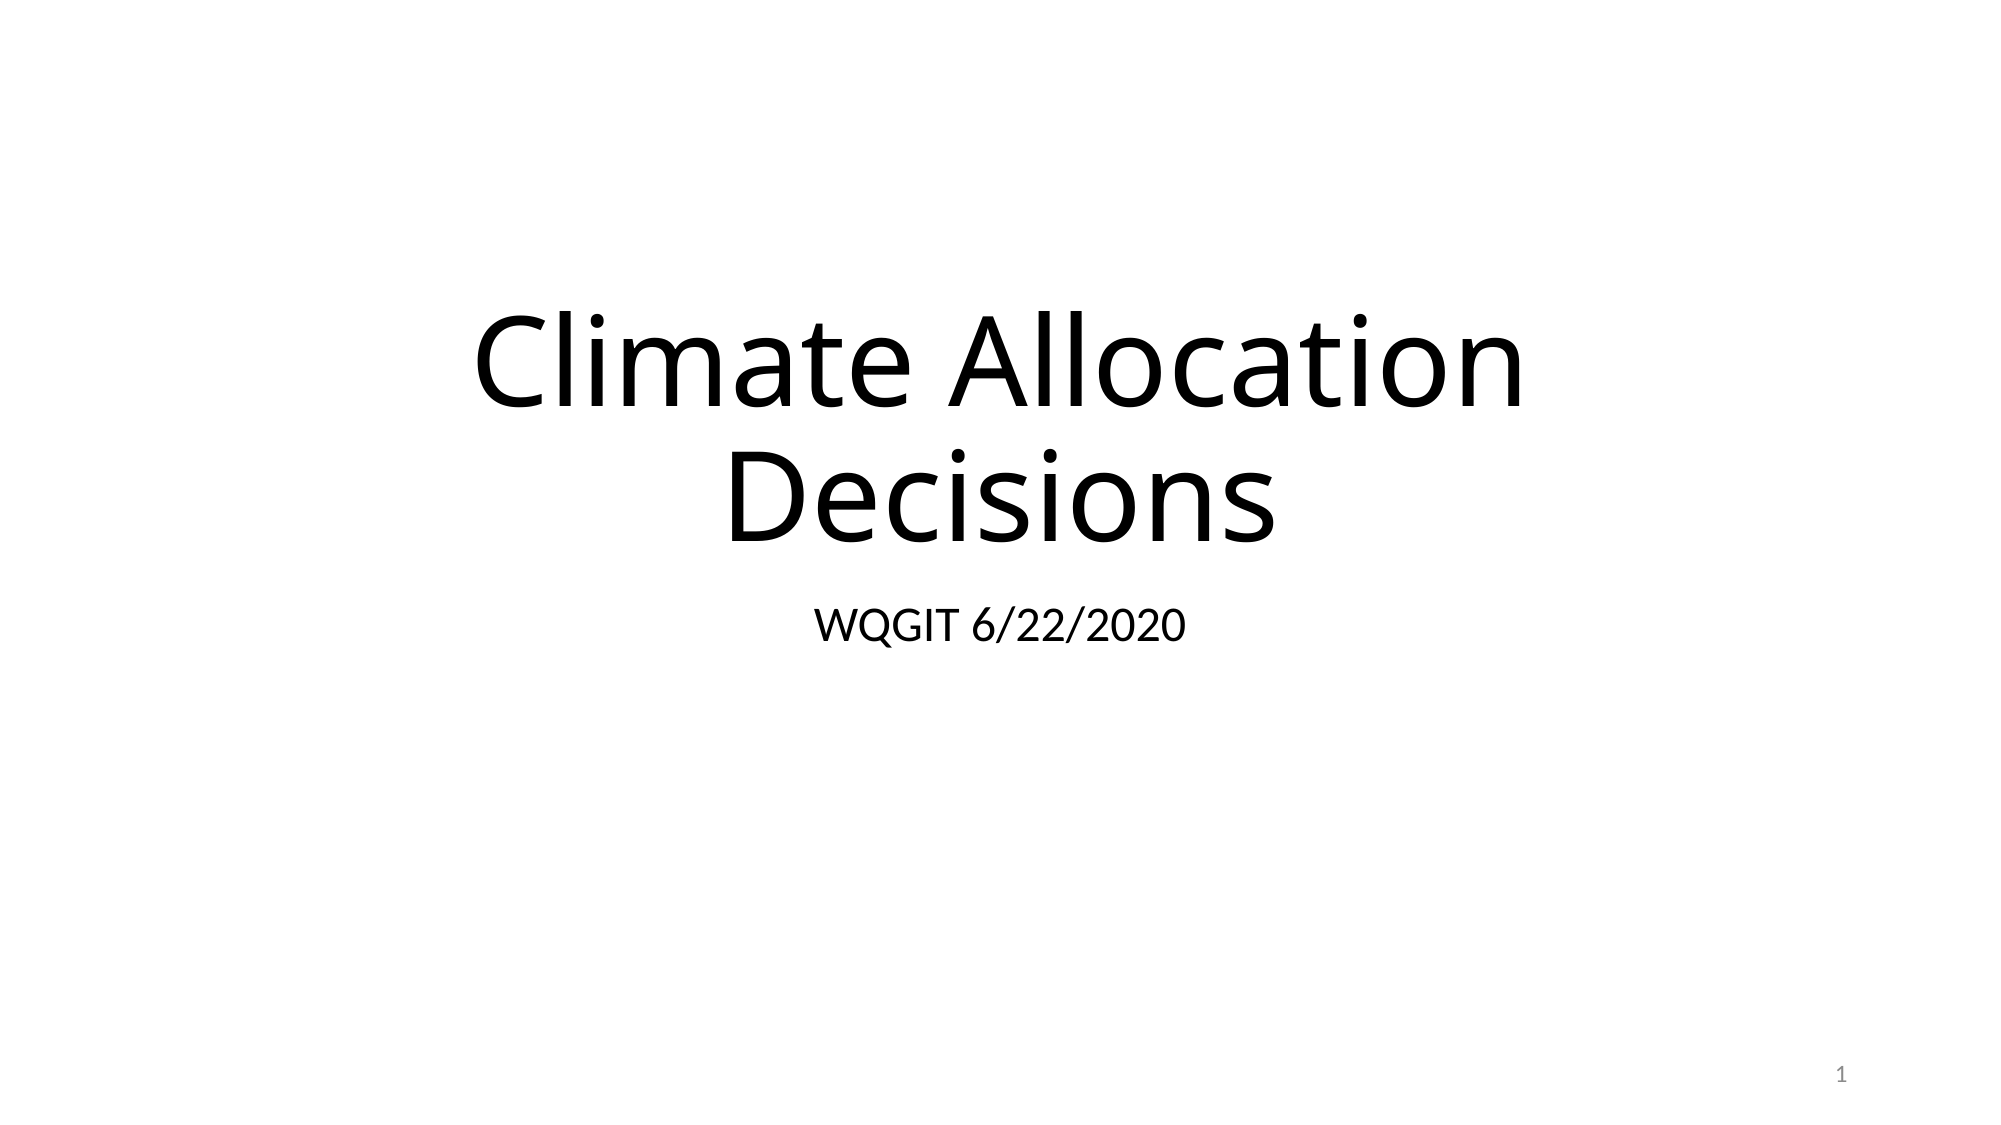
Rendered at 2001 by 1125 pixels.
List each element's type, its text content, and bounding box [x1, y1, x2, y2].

slide_number 1 [1412, 1042, 1863, 1103]
title Climate Allocation Decisions [249, 184, 1750, 576]
subtitle WQGIT 6/22/2020 [249, 590, 1750, 863]
